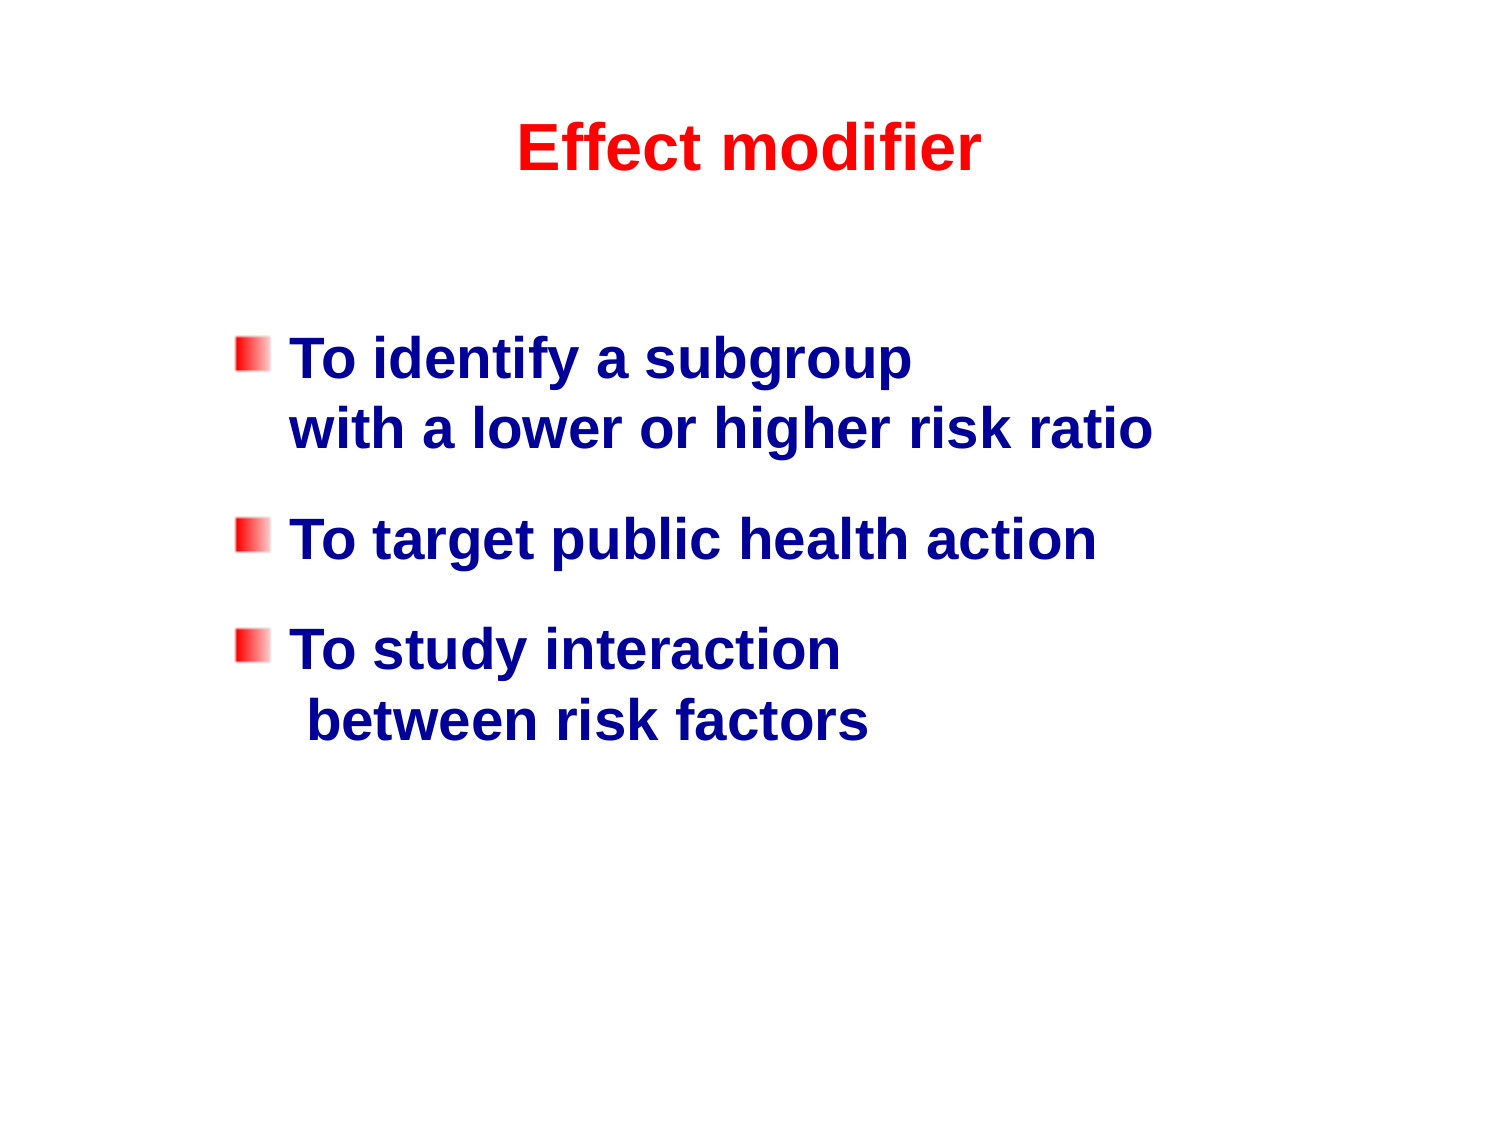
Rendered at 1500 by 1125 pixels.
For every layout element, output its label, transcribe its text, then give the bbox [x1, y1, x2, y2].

picture [233, 334, 275, 376]
picture [233, 515, 275, 557]
title Effect modifier [112, 49, 1388, 238]
picture [233, 626, 275, 667]
list To identify a subgroup with a lower or higher risk ratio To target public health action To study interaction between risk factors [218, 312, 1426, 988]
